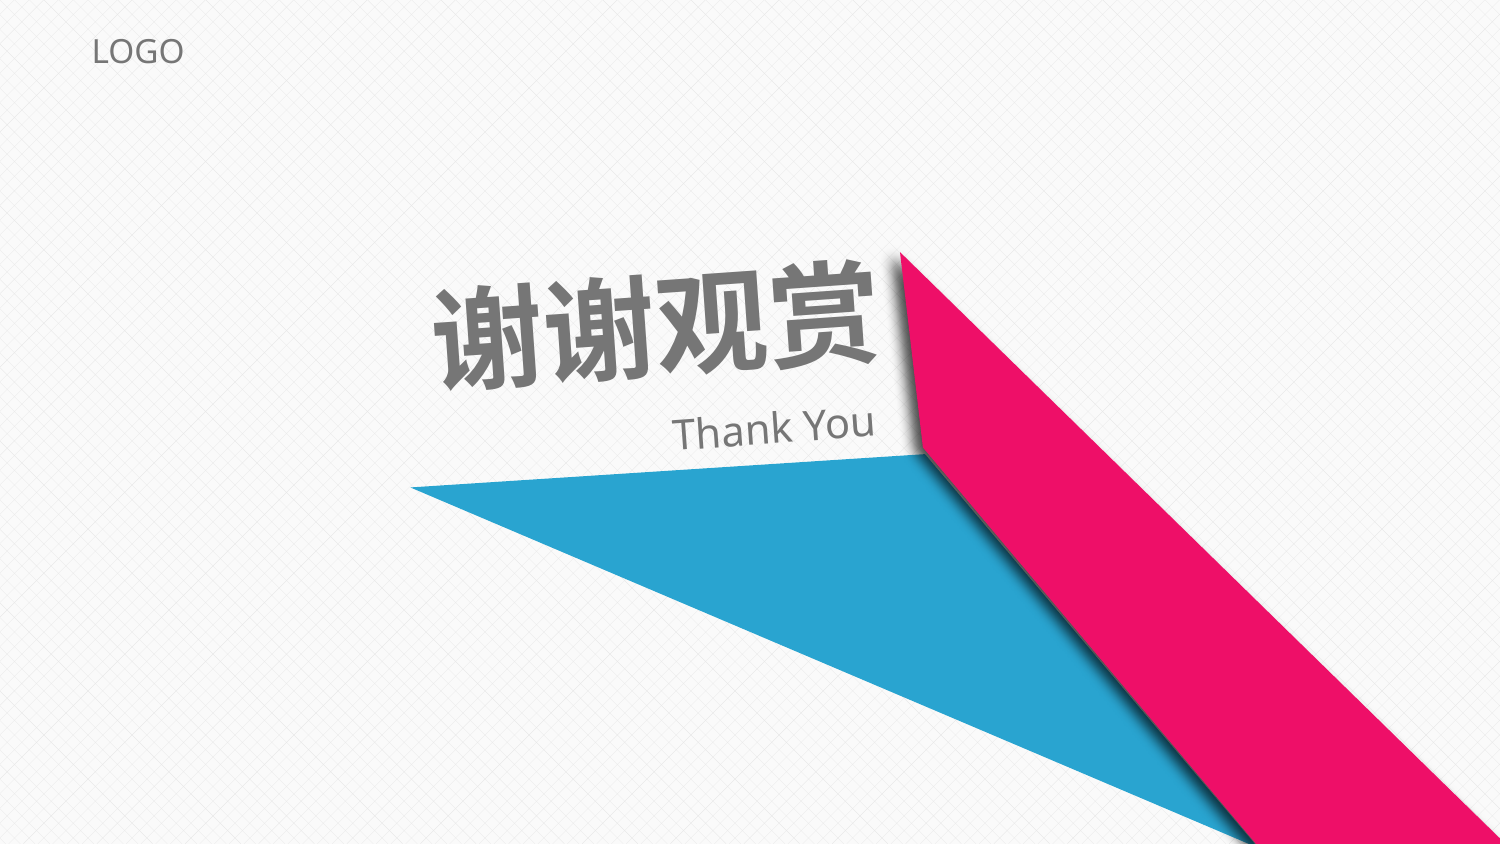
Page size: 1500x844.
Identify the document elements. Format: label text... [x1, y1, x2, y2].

text_box [897, 250, 1500, 844]
text_box Thank You [621, 385, 893, 470]
text_box [408, 453, 1219, 834]
text_box LOGO [76, 23, 239, 78]
text_box 谢谢观赏 [365, 232, 900, 419]
